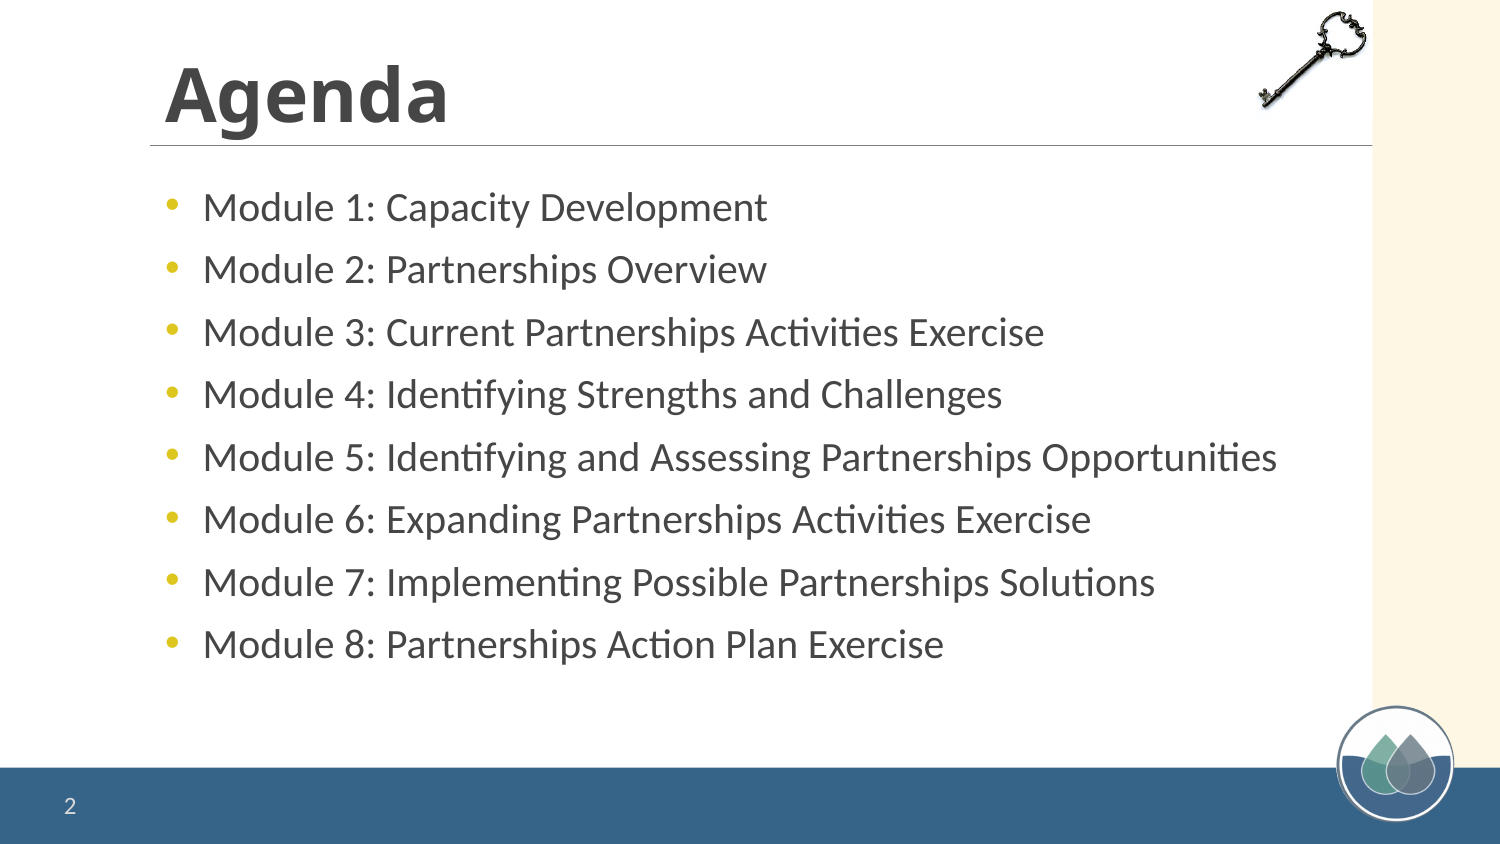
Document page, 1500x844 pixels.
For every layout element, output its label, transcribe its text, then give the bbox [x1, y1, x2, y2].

picture [1255, 0, 1373, 118]
list Module 1: Capacity Development Module 2: Partnerships Overview Module 3: Current Partnerships Activities Exercise Module 4: Identifying Strengths and Challenges Module 5: Identifying and Assessing Partnerships Opportunities Module 6: Expanding Partnerships Activities Exercise Module 7: Implementing Possible Partnerships Solutions Module 8: Partnerships Action Plan Exercise [150, 171, 1373, 760]
slide_number 2 [16, 782, 124, 828]
title Agenda [150, 21, 1373, 146]
